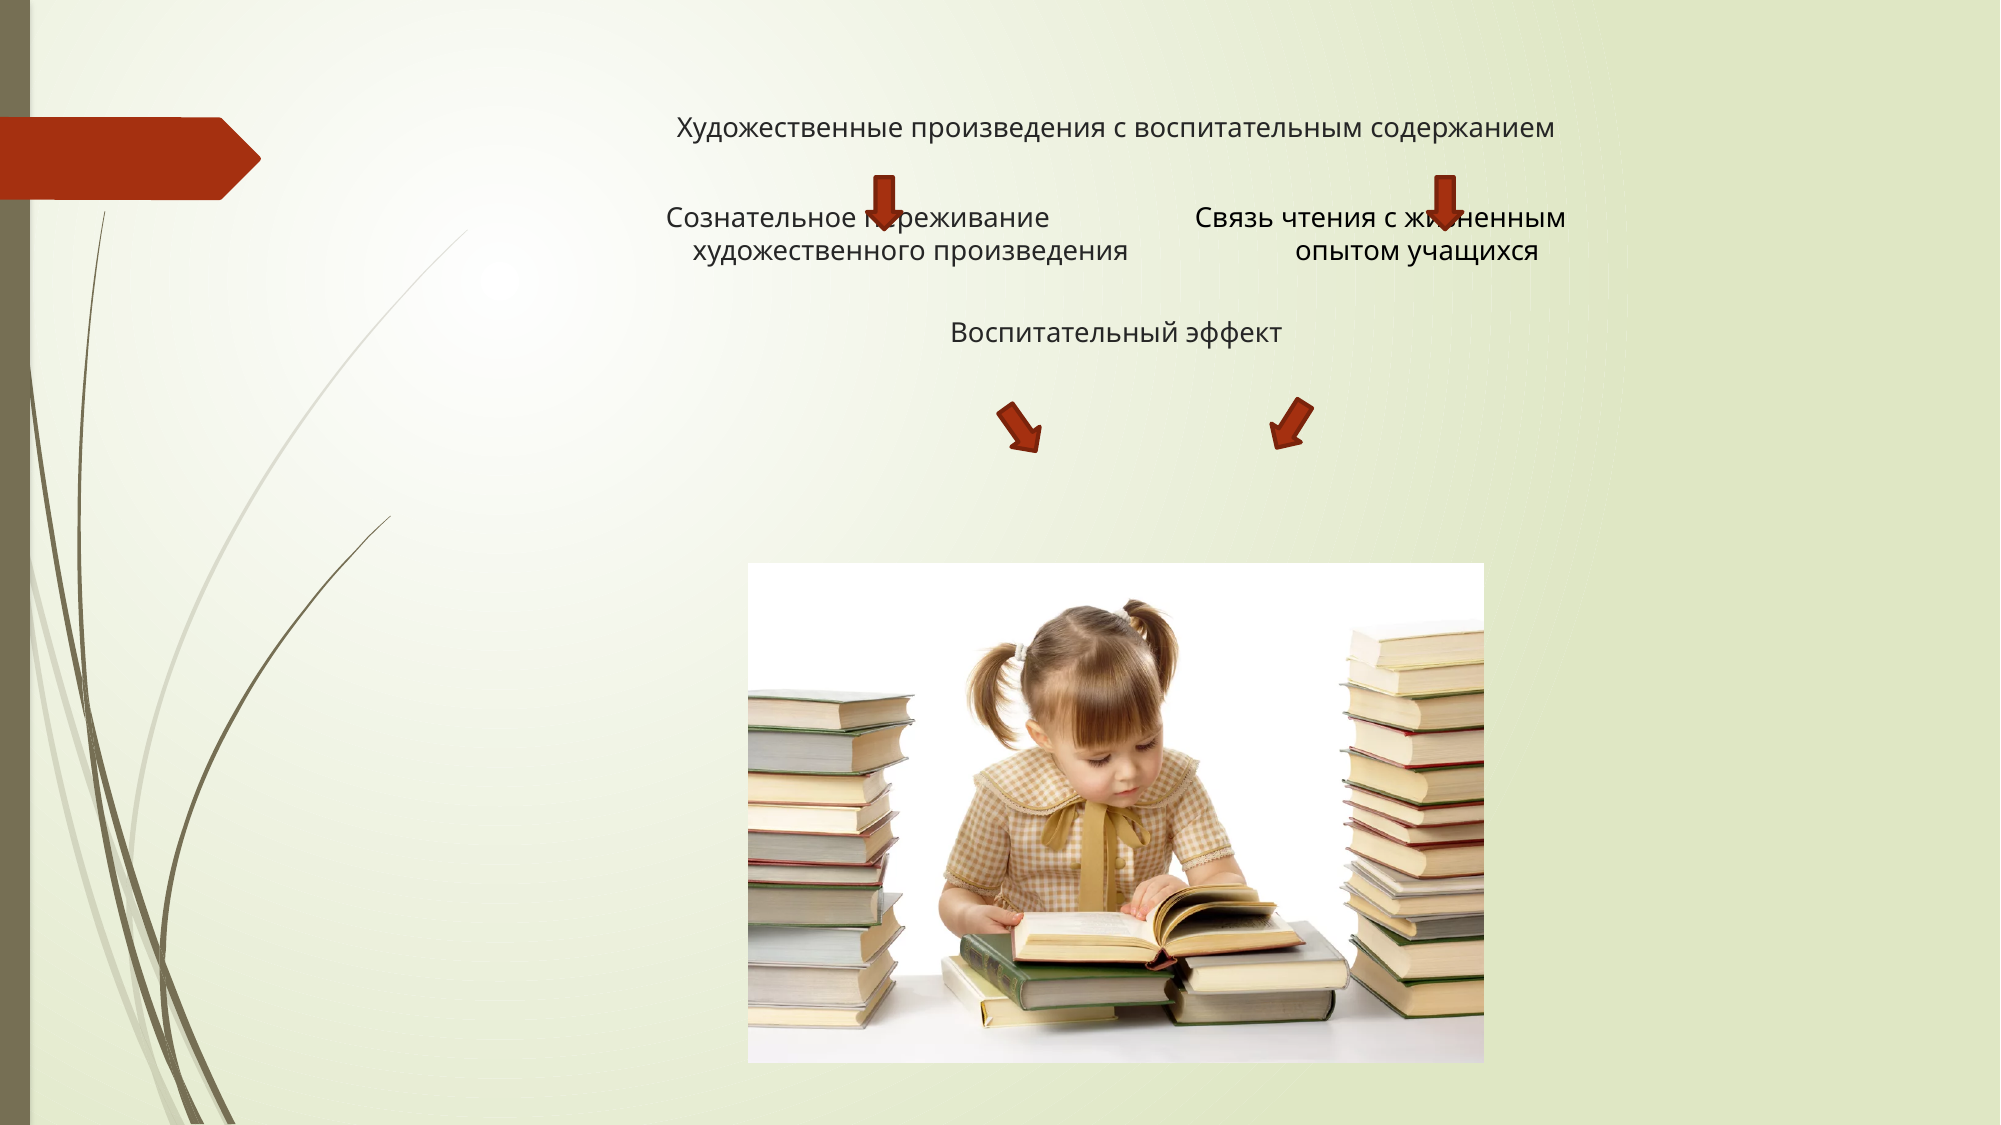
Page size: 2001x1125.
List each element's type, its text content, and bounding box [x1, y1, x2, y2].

text_box [864, 175, 904, 232]
title Художественные произведения с воспитательным содержанием Сознательное переживание Связь чтения с жизненным художественного произведения опытом учащихся Воспитательный эффект [273, 102, 1959, 562]
text_box [996, 401, 1042, 454]
picture [748, 562, 1485, 1064]
text_box [1425, 175, 1465, 232]
text_box [1269, 396, 1315, 450]
